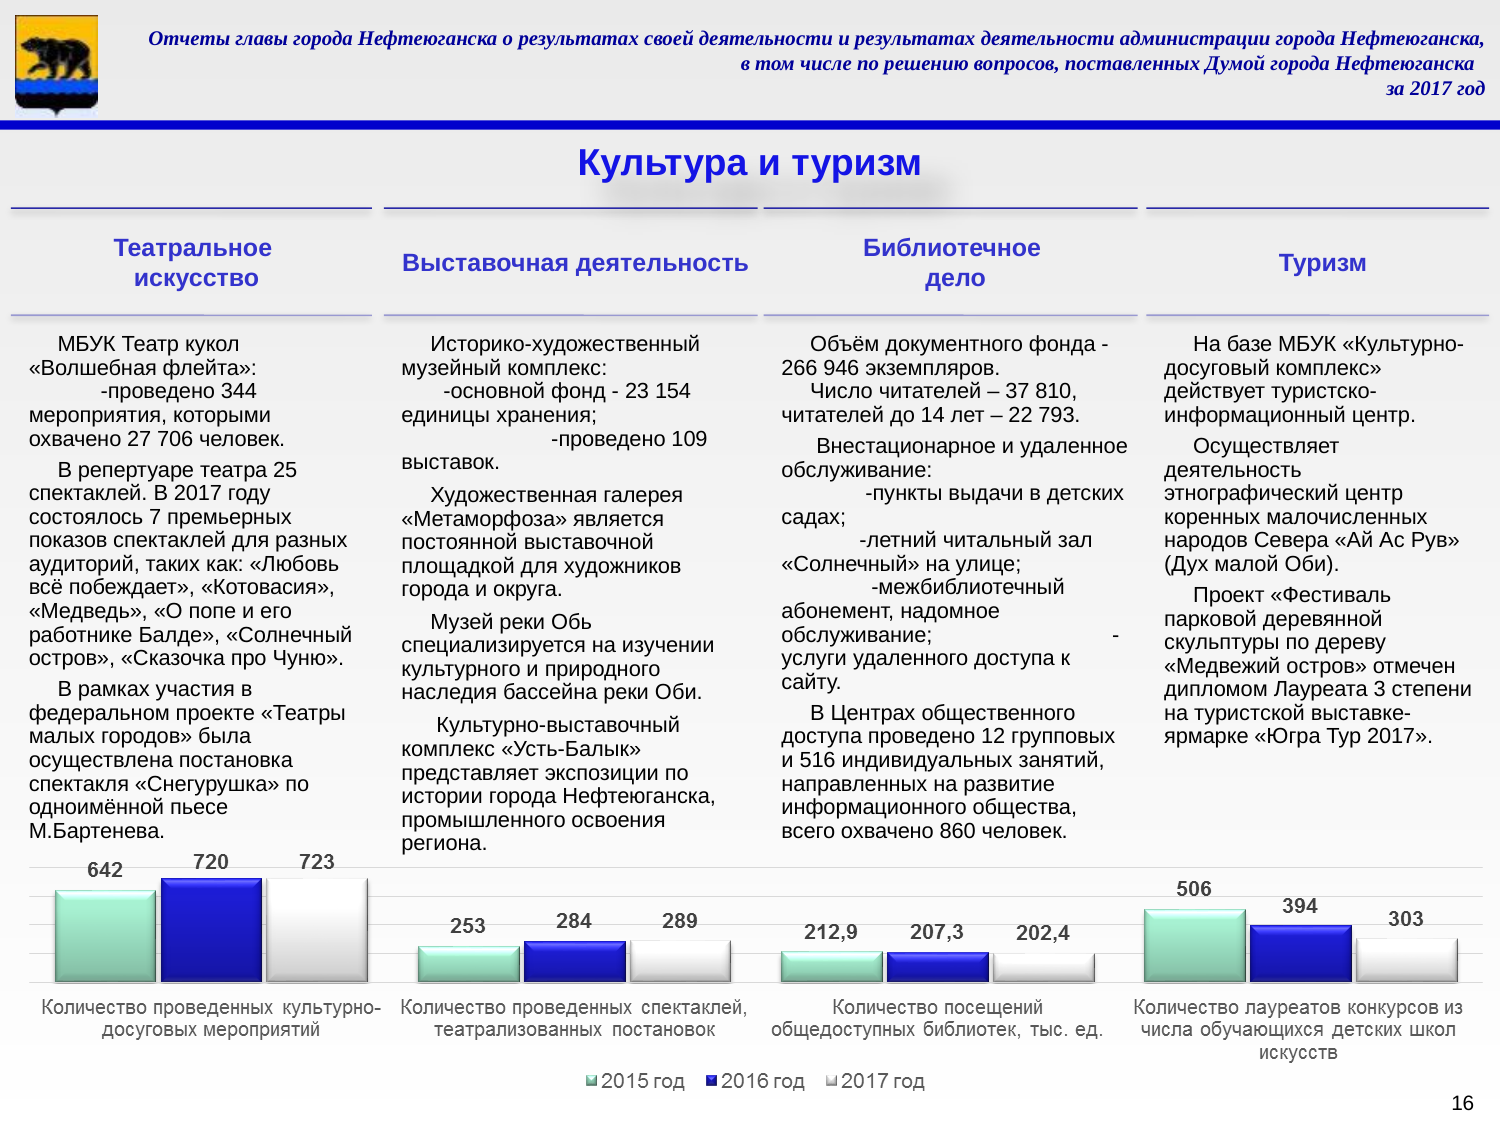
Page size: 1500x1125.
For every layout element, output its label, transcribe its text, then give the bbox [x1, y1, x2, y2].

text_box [1146, 207, 1490, 835]
text_box Культура и туризм [0, 132, 1500, 195]
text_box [763, 207, 1138, 835]
text_box Отчеты главы города Нефтеюганска о результатах своей деятельности и результатах деятельности администрации города Нефтеюганска, в том числе по решению вопросов, поставленных Думой города Нефтеюганска за 2017 год [128, 17, 1500, 108]
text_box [0, 837, 1500, 1125]
picture [15, 14, 99, 118]
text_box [10, 207, 373, 835]
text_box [383, 207, 758, 835]
